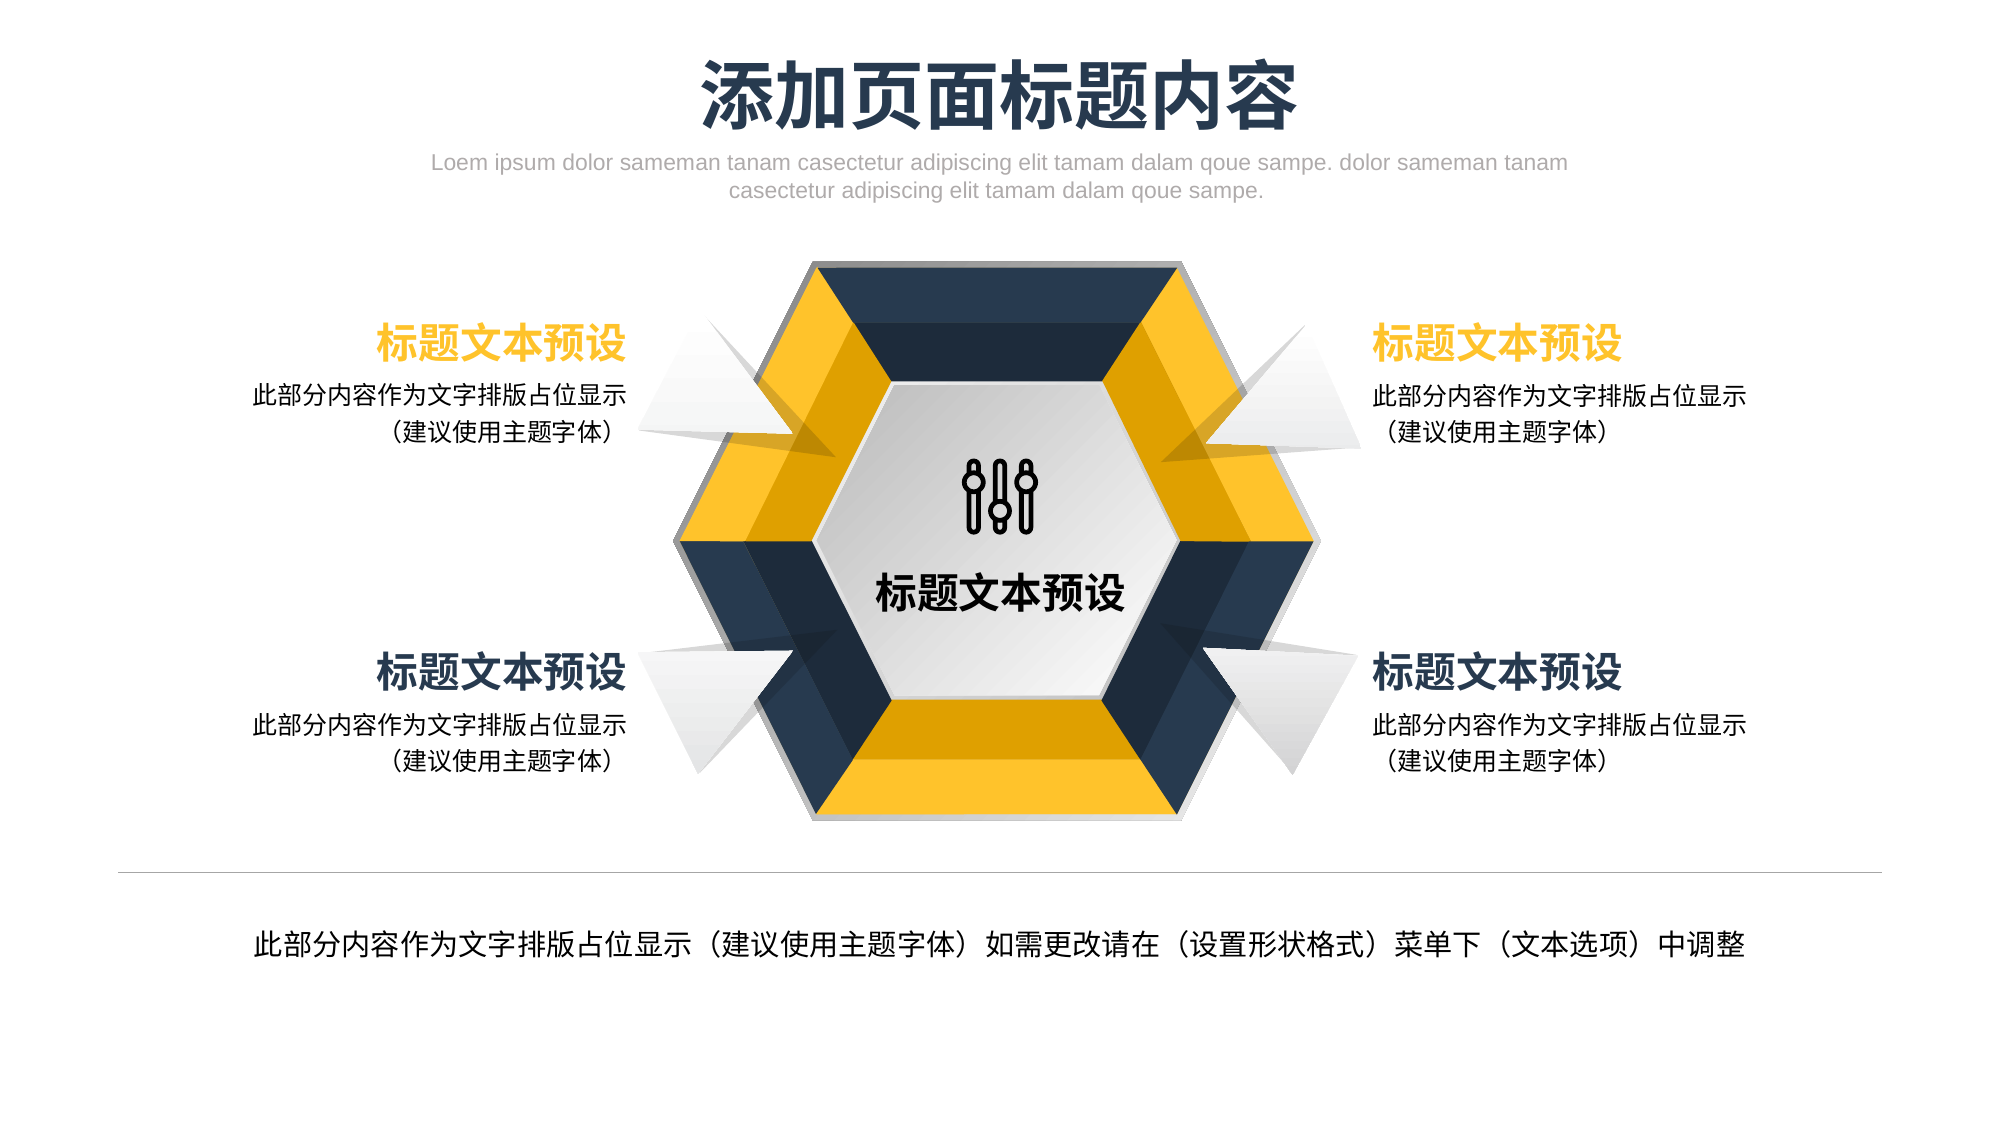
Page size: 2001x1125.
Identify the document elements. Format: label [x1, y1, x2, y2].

text_box [116, 261, 1884, 974]
